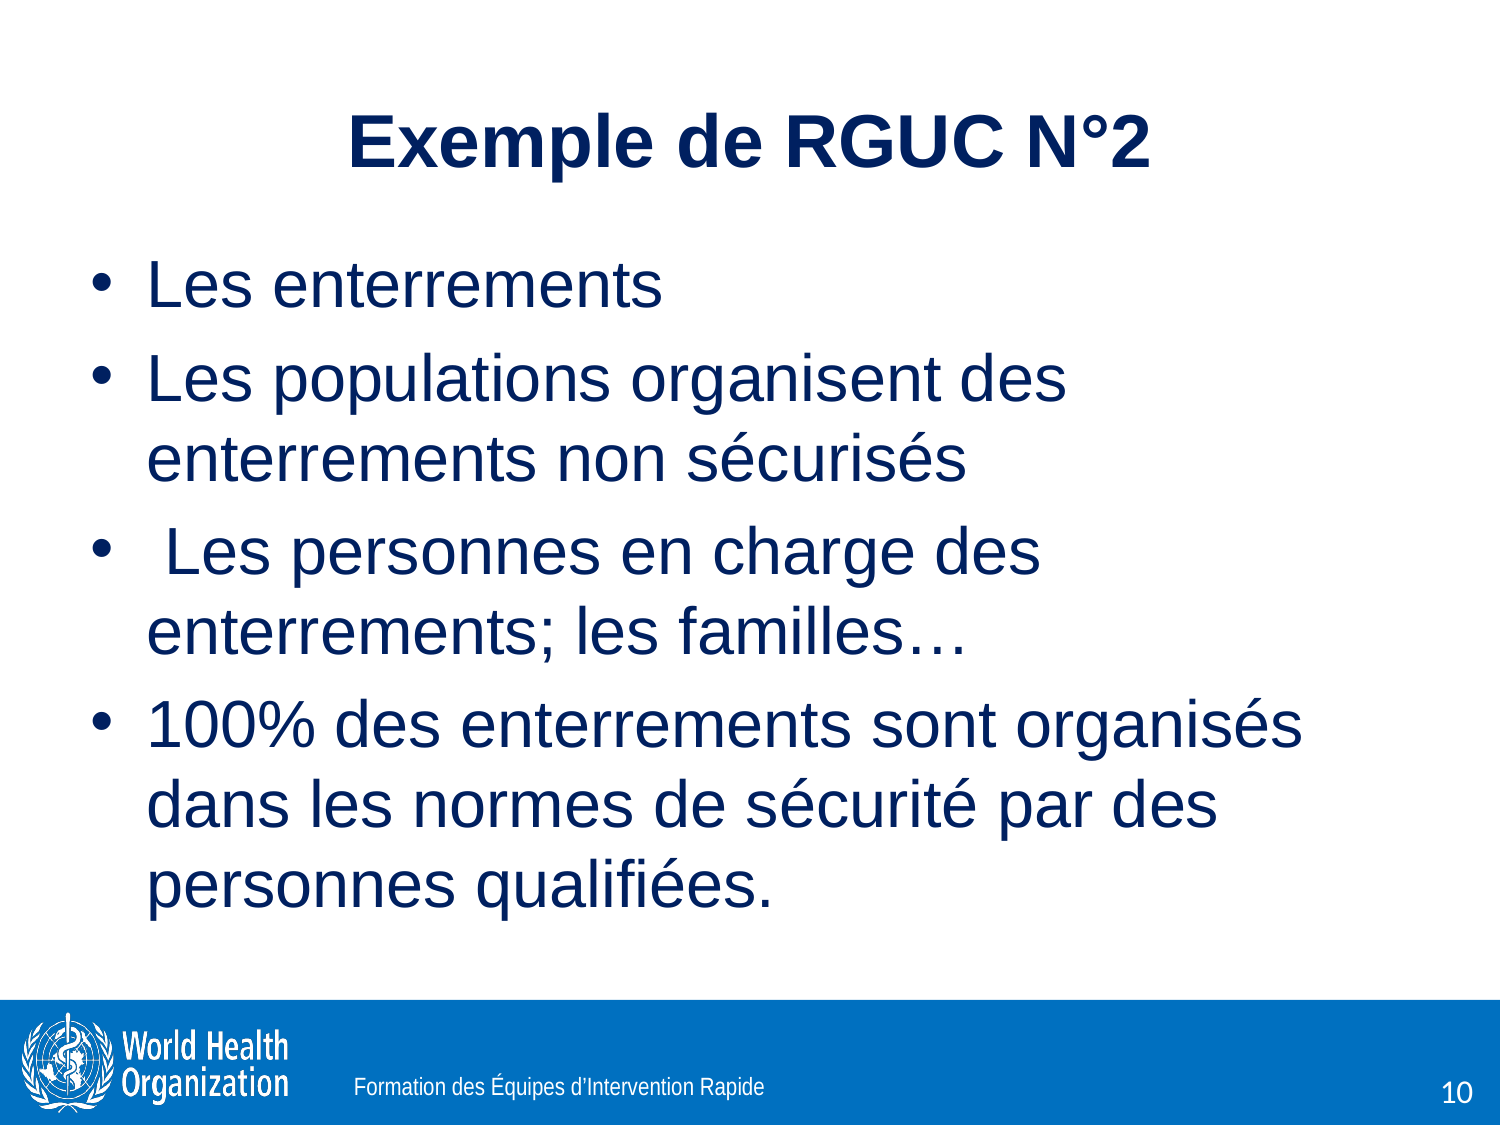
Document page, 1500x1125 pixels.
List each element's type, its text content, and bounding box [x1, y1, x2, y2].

list Les enterrements Les populations organisent des enterrements non sécurisés Les personnes en charge des enterrements; les familles… 100% des enterrements sont organisés dans les normes de sécurité par des personnes qualifiées. [75, 233, 1425, 976]
picture [21, 1012, 288, 1113]
title Exemple de RGUC N°2 [75, 44, 1425, 232]
